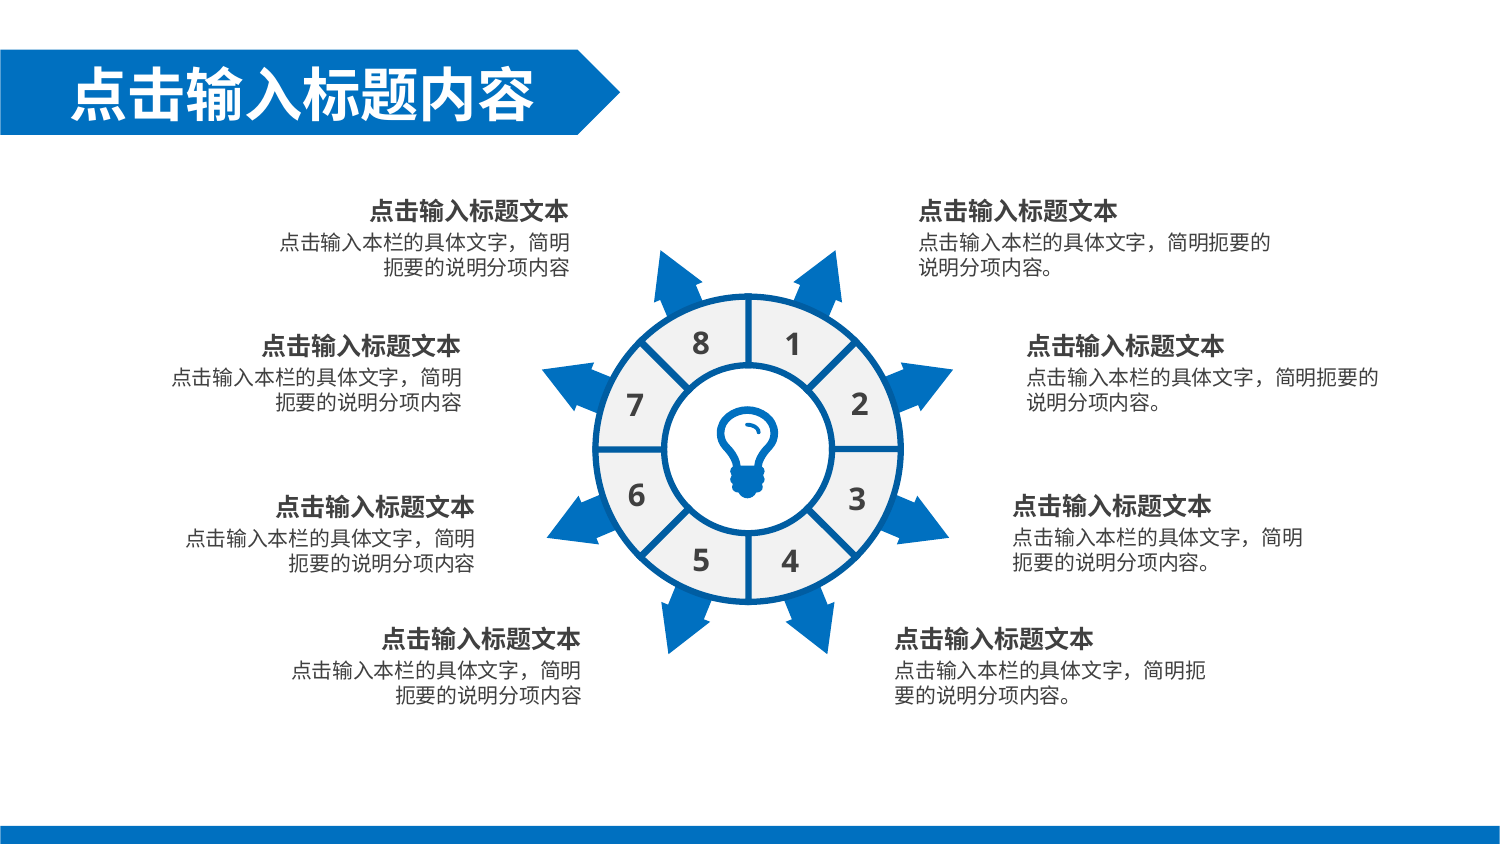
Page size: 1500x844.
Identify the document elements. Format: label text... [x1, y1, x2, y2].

text_box [0, 47, 623, 137]
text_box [640, 508, 749, 655]
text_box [640, 249, 749, 390]
text_box 点击输入标题文本 点击输入本栏的具体文字，简明扼要的说明分项内容 [152, 320, 477, 425]
text_box 点击输入标题内容 [54, 51, 551, 136]
text_box 点击输入标题文本 点击输入本栏的具体文字，简明扼要的说明分项内容 [264, 613, 597, 718]
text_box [716, 405, 779, 499]
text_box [541, 341, 689, 450]
text_box [0, 824, 1500, 844]
text_box 点击输入标题文本 点击输入本栏的具体文字，简明扼要的说明分项内容。 [903, 185, 1294, 290]
text_box 点击输入标题文本 点击输入本栏的具体文字，简明扼要的说明分项内容 [165, 481, 491, 585]
text_box 点击输入标题文本 点击输入本栏的具体文字，简明扼要的说明分项内容。 [997, 480, 1328, 585]
text_box 点击输入标题文本 点击输入本栏的具体文字，简明扼要的说明分项内容。 [879, 613, 1237, 718]
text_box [749, 508, 856, 655]
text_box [749, 249, 856, 390]
text_box 点击输入标题文本 点击输入本栏的具体文字，简明扼要的说明分项内容 [260, 185, 585, 290]
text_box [807, 448, 950, 558]
text_box 点击输入标题文本 点击输入本栏的具体文字，简明扼要的说明分项内容。 [1011, 320, 1412, 425]
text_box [546, 456, 689, 558]
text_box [807, 341, 954, 450]
